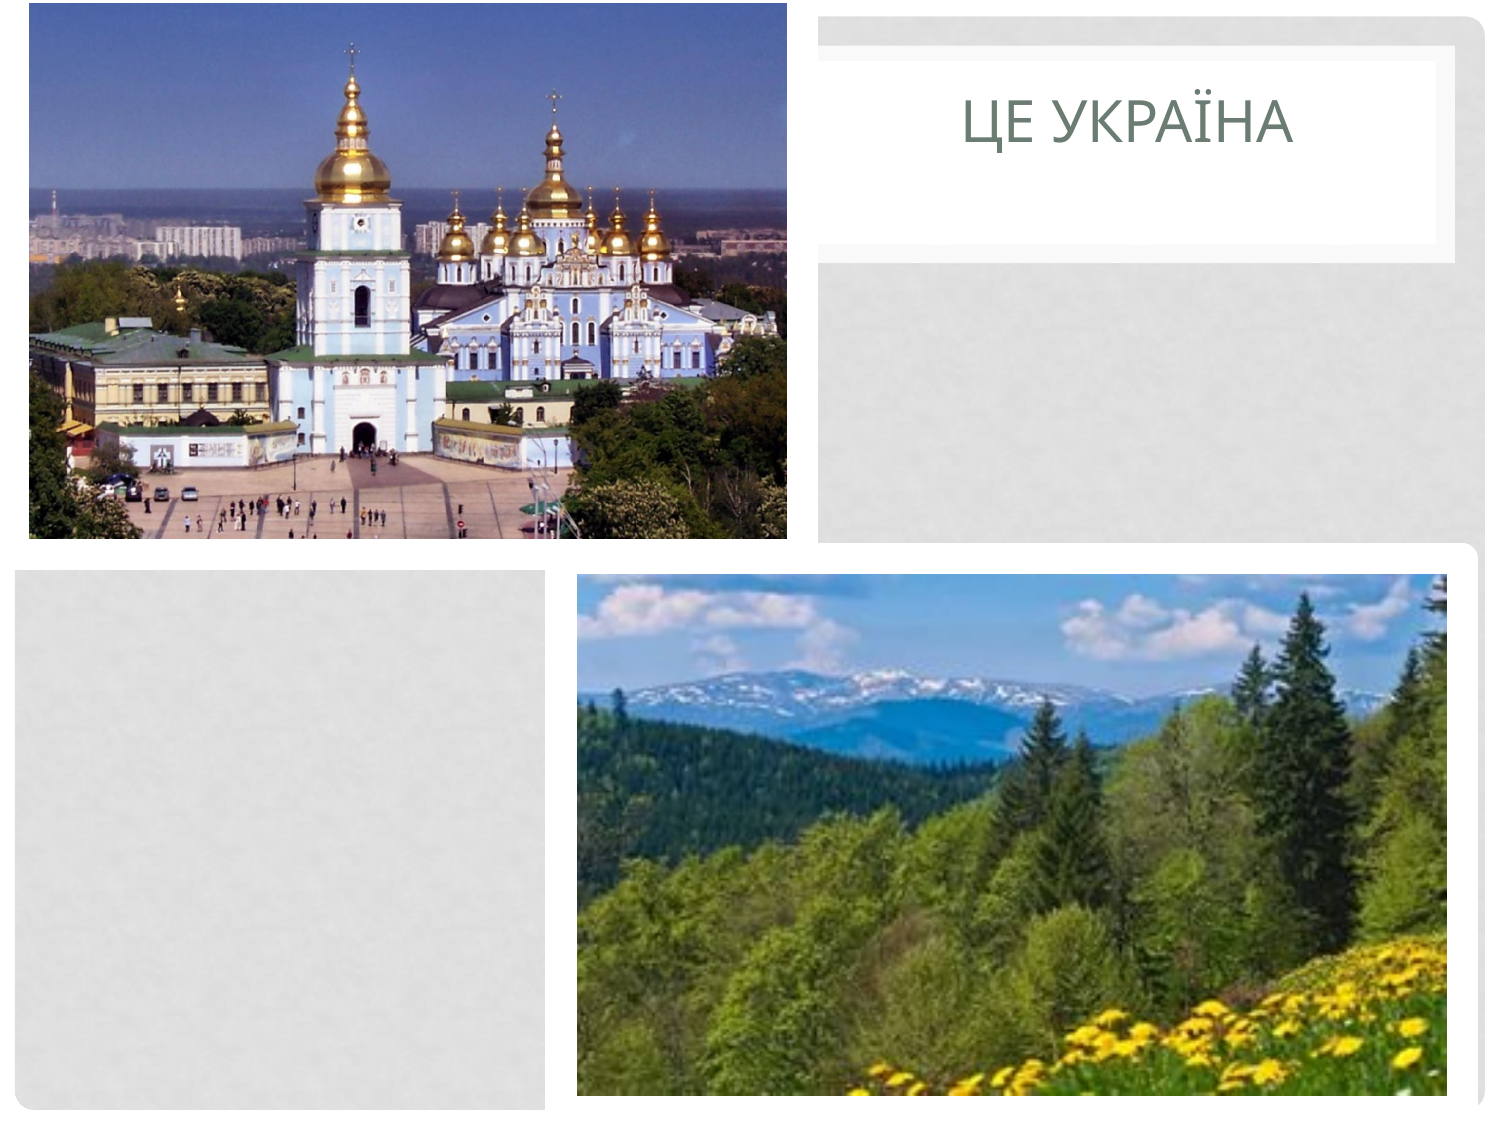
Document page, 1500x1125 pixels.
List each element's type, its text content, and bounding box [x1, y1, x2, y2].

picture [576, 574, 1447, 1096]
picture [14, 570, 545, 1110]
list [29, 2, 788, 540]
title ЦЕ УКРАЇНА [818, 30, 1484, 209]
picture [818, 16, 1485, 1106]
